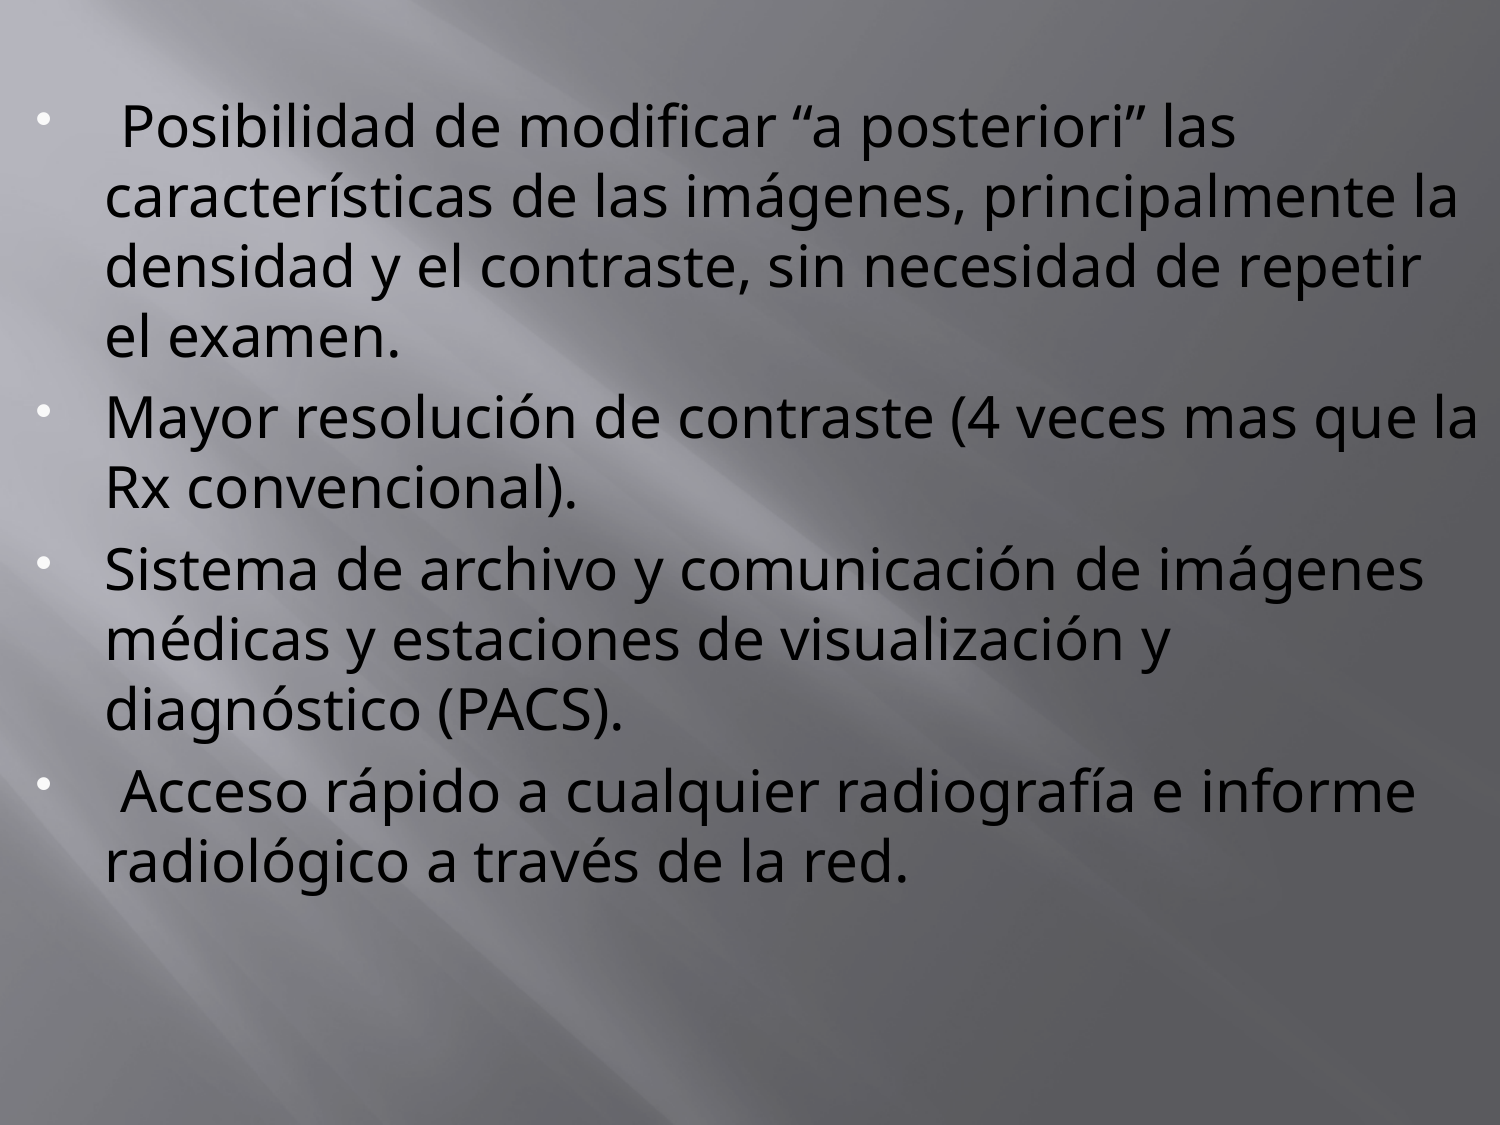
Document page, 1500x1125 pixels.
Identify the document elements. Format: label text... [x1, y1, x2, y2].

list Posibilidad de modificar “a posteriori” las características de las imágenes, principalmente la densidad y el contraste, sin necesidad de repetir el examen. Mayor resolución de contraste (4 veces mas que la Rx convencional). Sistema de archivo y comunicación de imágenes médicas y estaciones de visualización y diagnóstico (PACS). Acceso rápido a cualquier radiografía e informe radiológico a través de la red. [0, 0, 1500, 1125]
